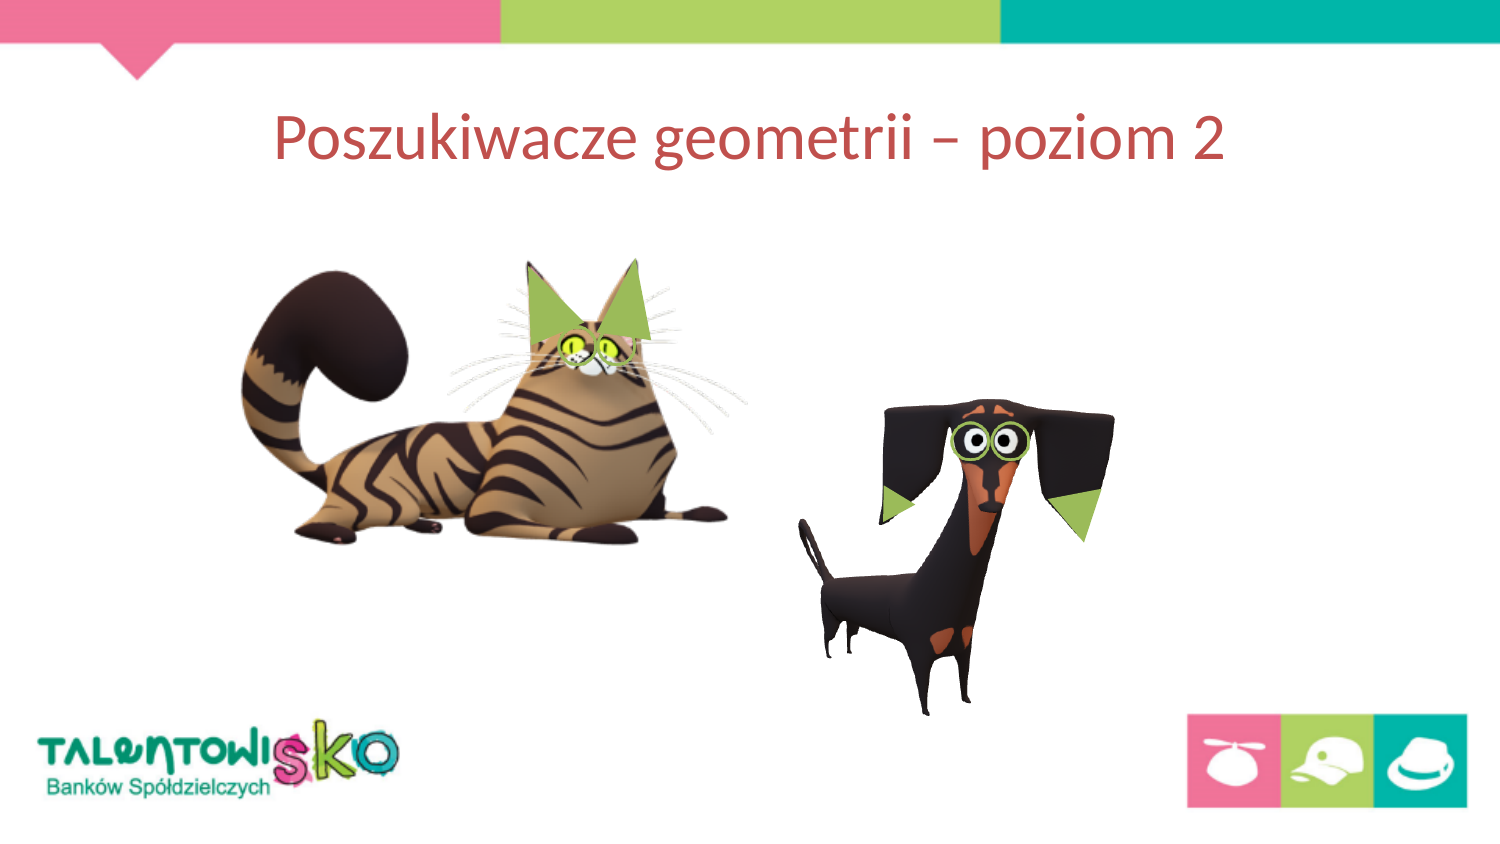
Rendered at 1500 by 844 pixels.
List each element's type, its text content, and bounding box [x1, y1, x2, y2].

text_box [881, 483, 918, 524]
title Poszukiwacze geometrii – poziom 2 [75, 91, 1425, 175]
text_box [1045, 486, 1104, 545]
picture [0, 0, 1500, 844]
